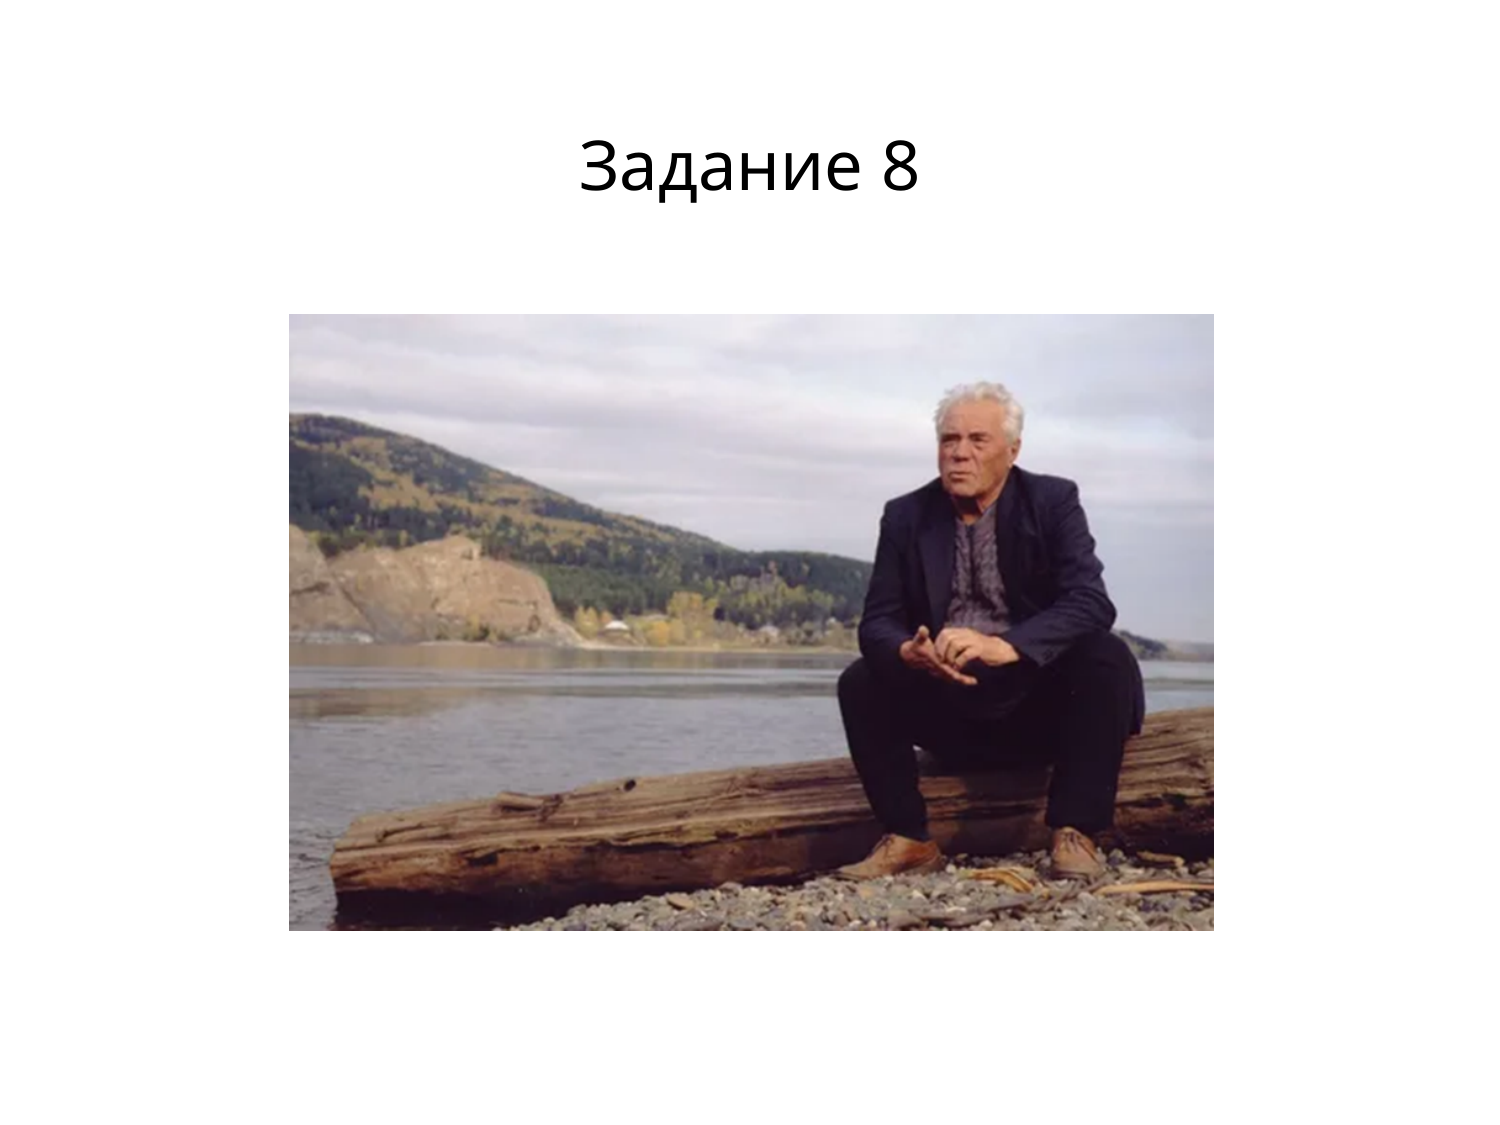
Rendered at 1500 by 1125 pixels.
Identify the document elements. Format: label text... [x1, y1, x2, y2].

title Задание 8 [103, 59, 1397, 278]
picture [289, 314, 1214, 931]
